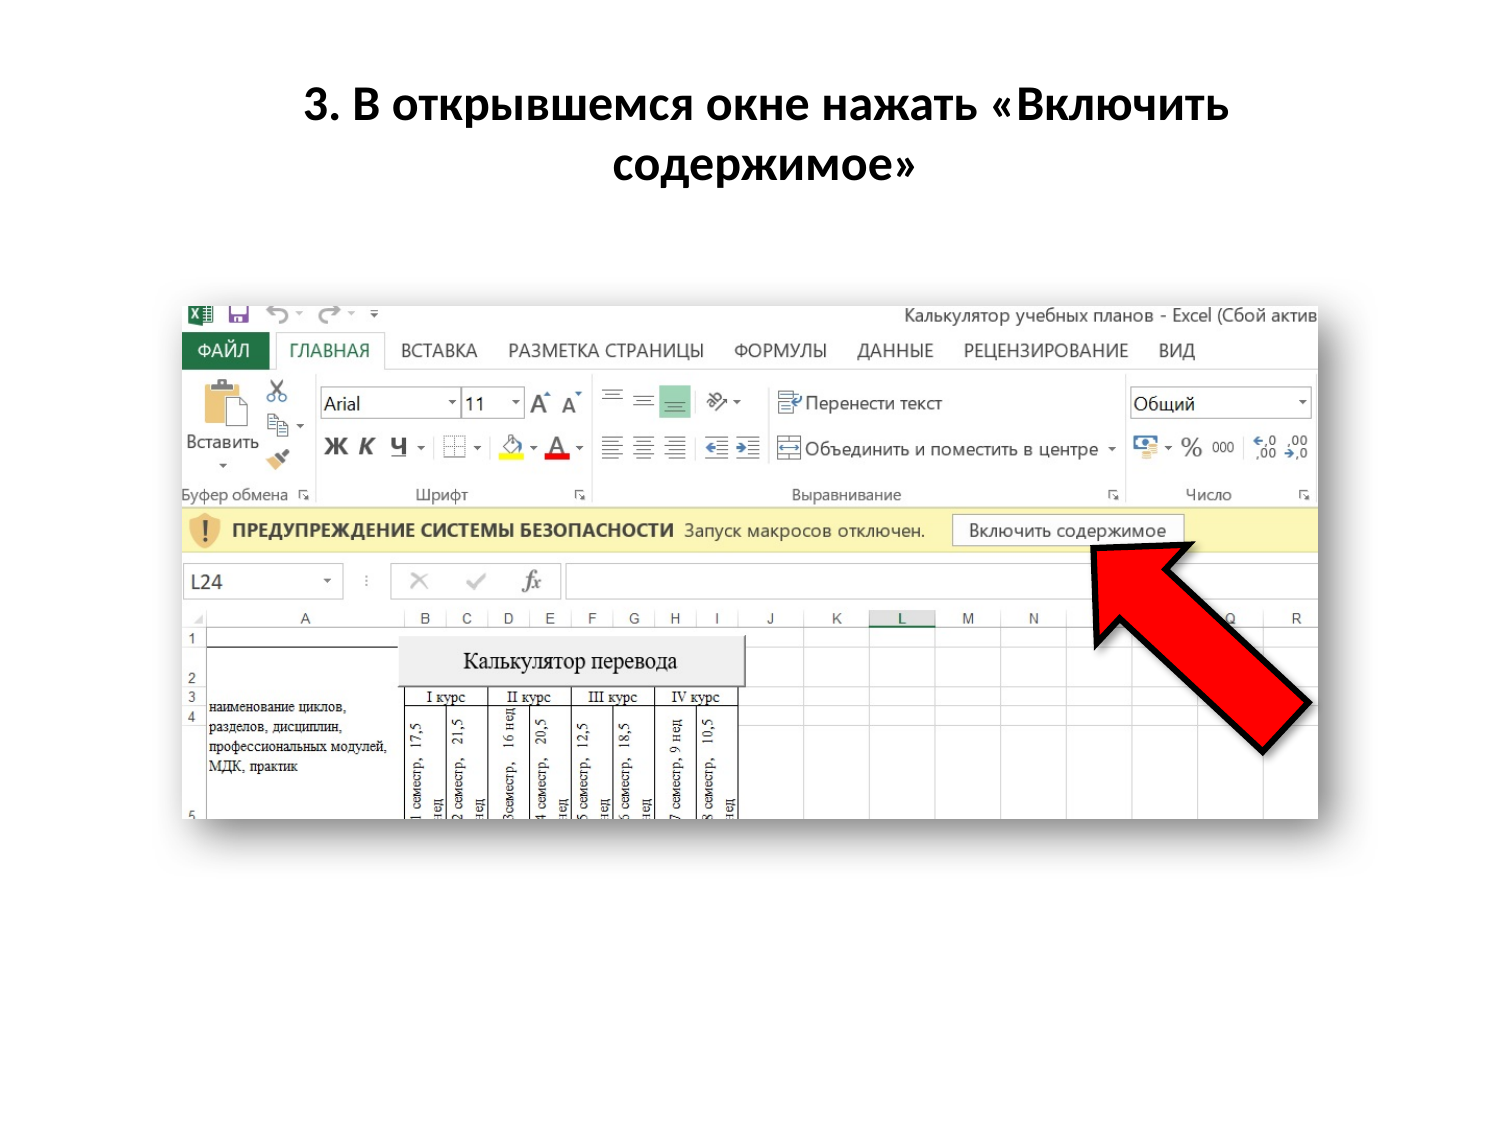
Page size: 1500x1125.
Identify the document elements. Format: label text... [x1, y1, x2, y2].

text_box 3. В открывшемся окне нажать «Включить содержимое» [173, 63, 1360, 198]
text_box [182, 306, 1321, 819]
